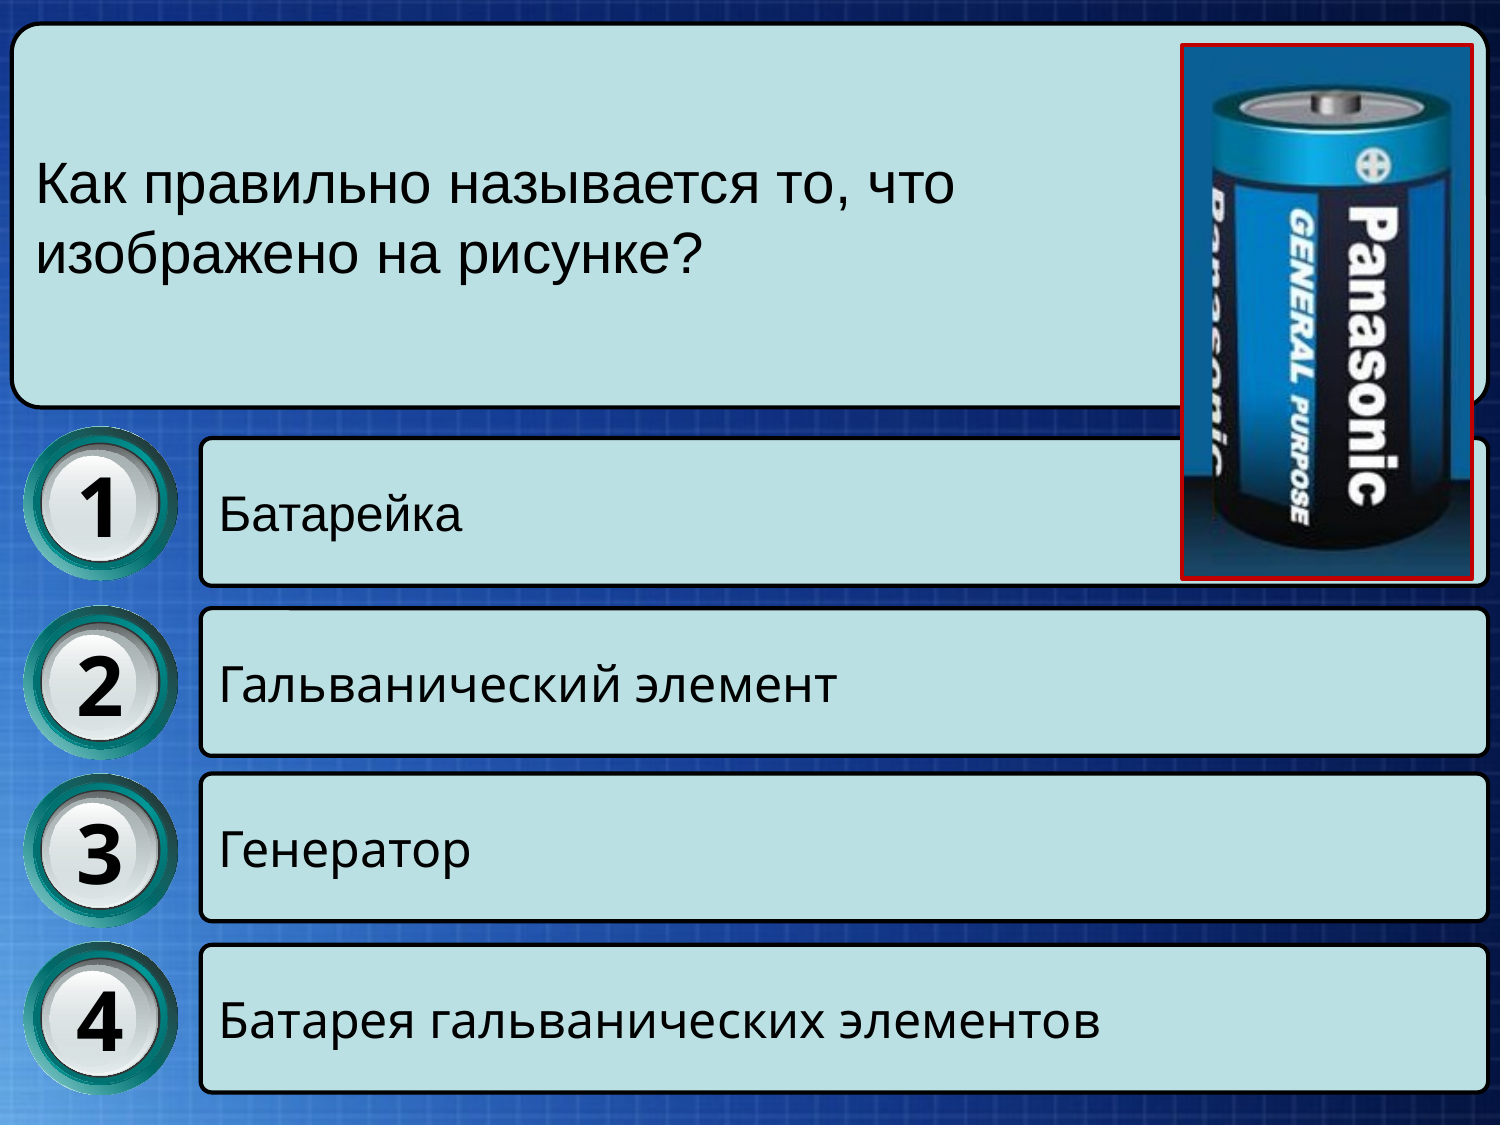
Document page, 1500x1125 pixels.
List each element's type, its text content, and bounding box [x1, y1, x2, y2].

text_box Генератор [198, 771, 1491, 924]
text_box Батарейка [198, 435, 1491, 588]
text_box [23, 773, 178, 928]
text_box Батарея гальванических элементов [198, 942, 1491, 1095]
picture [0, 0, 1500, 1125]
text_box Как правильно называется то, что изображено на рисунке? [9, 21, 1491, 410]
text_box Гальванический элемент [198, 606, 1491, 758]
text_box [23, 426, 178, 581]
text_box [23, 941, 178, 1096]
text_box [23, 605, 178, 760]
